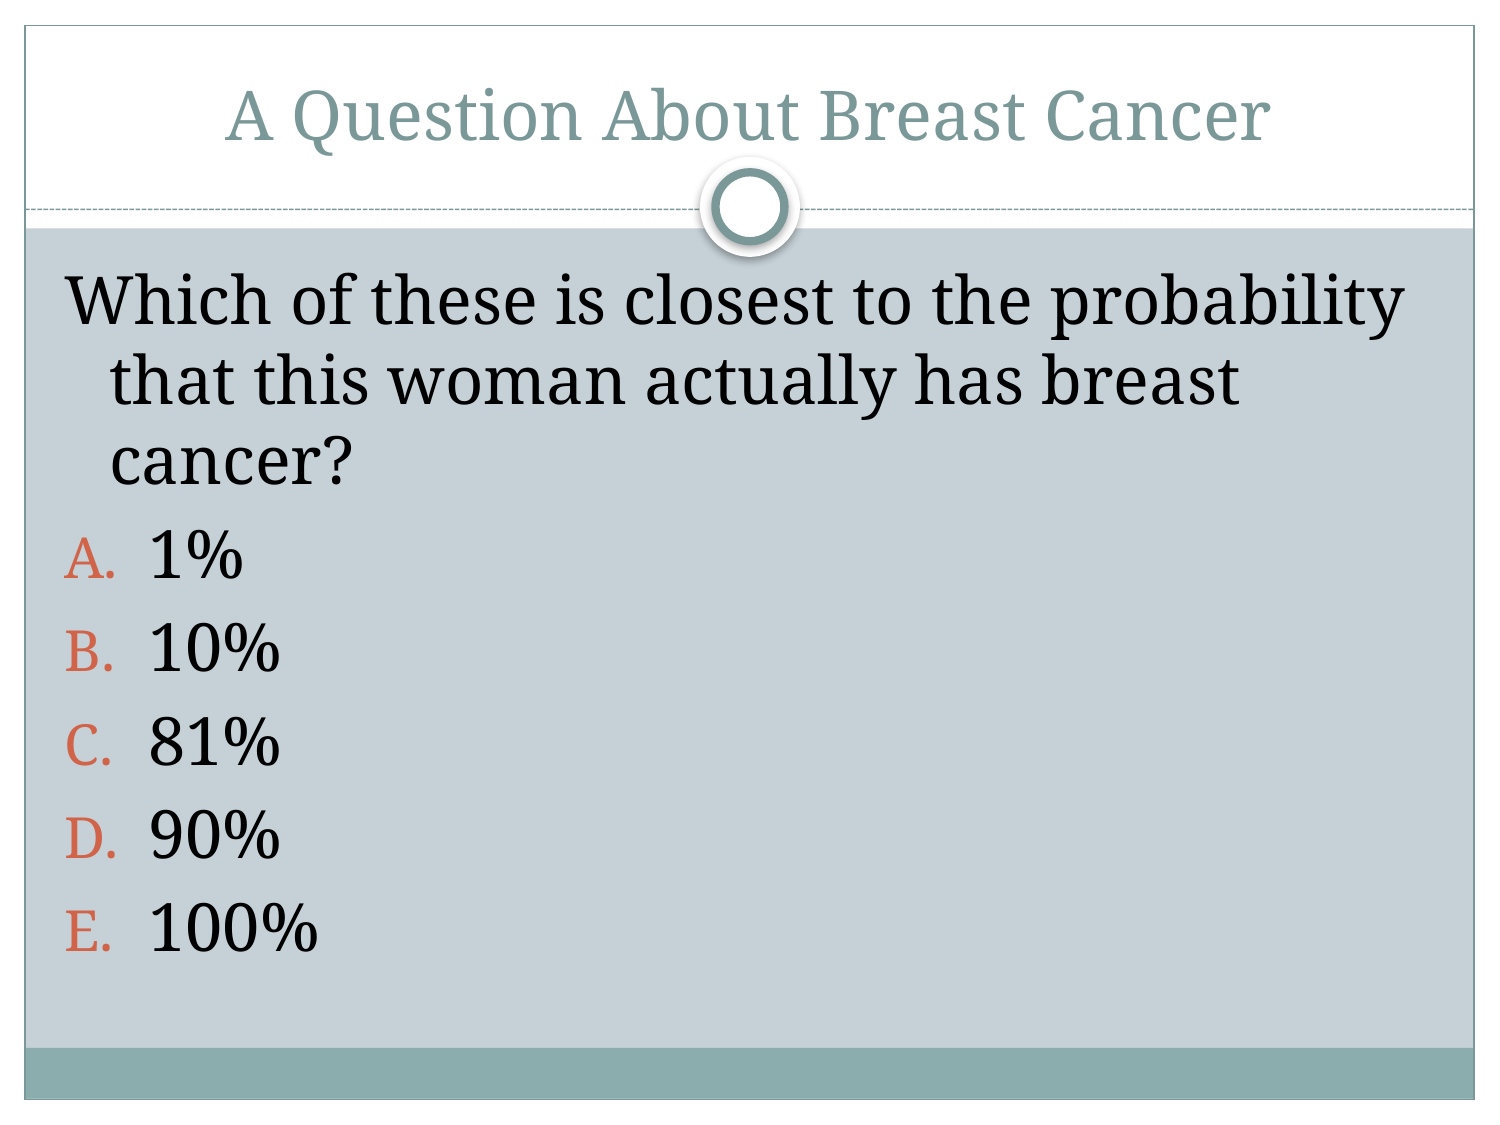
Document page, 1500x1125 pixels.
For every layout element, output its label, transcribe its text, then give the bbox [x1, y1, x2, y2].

title A Question About Breast Cancer [49, 37, 1450, 162]
list Which of these is closest to the probability that this woman actually has breast cancer? 1% 10% 81% 90% 100% [49, 250, 1445, 1001]
